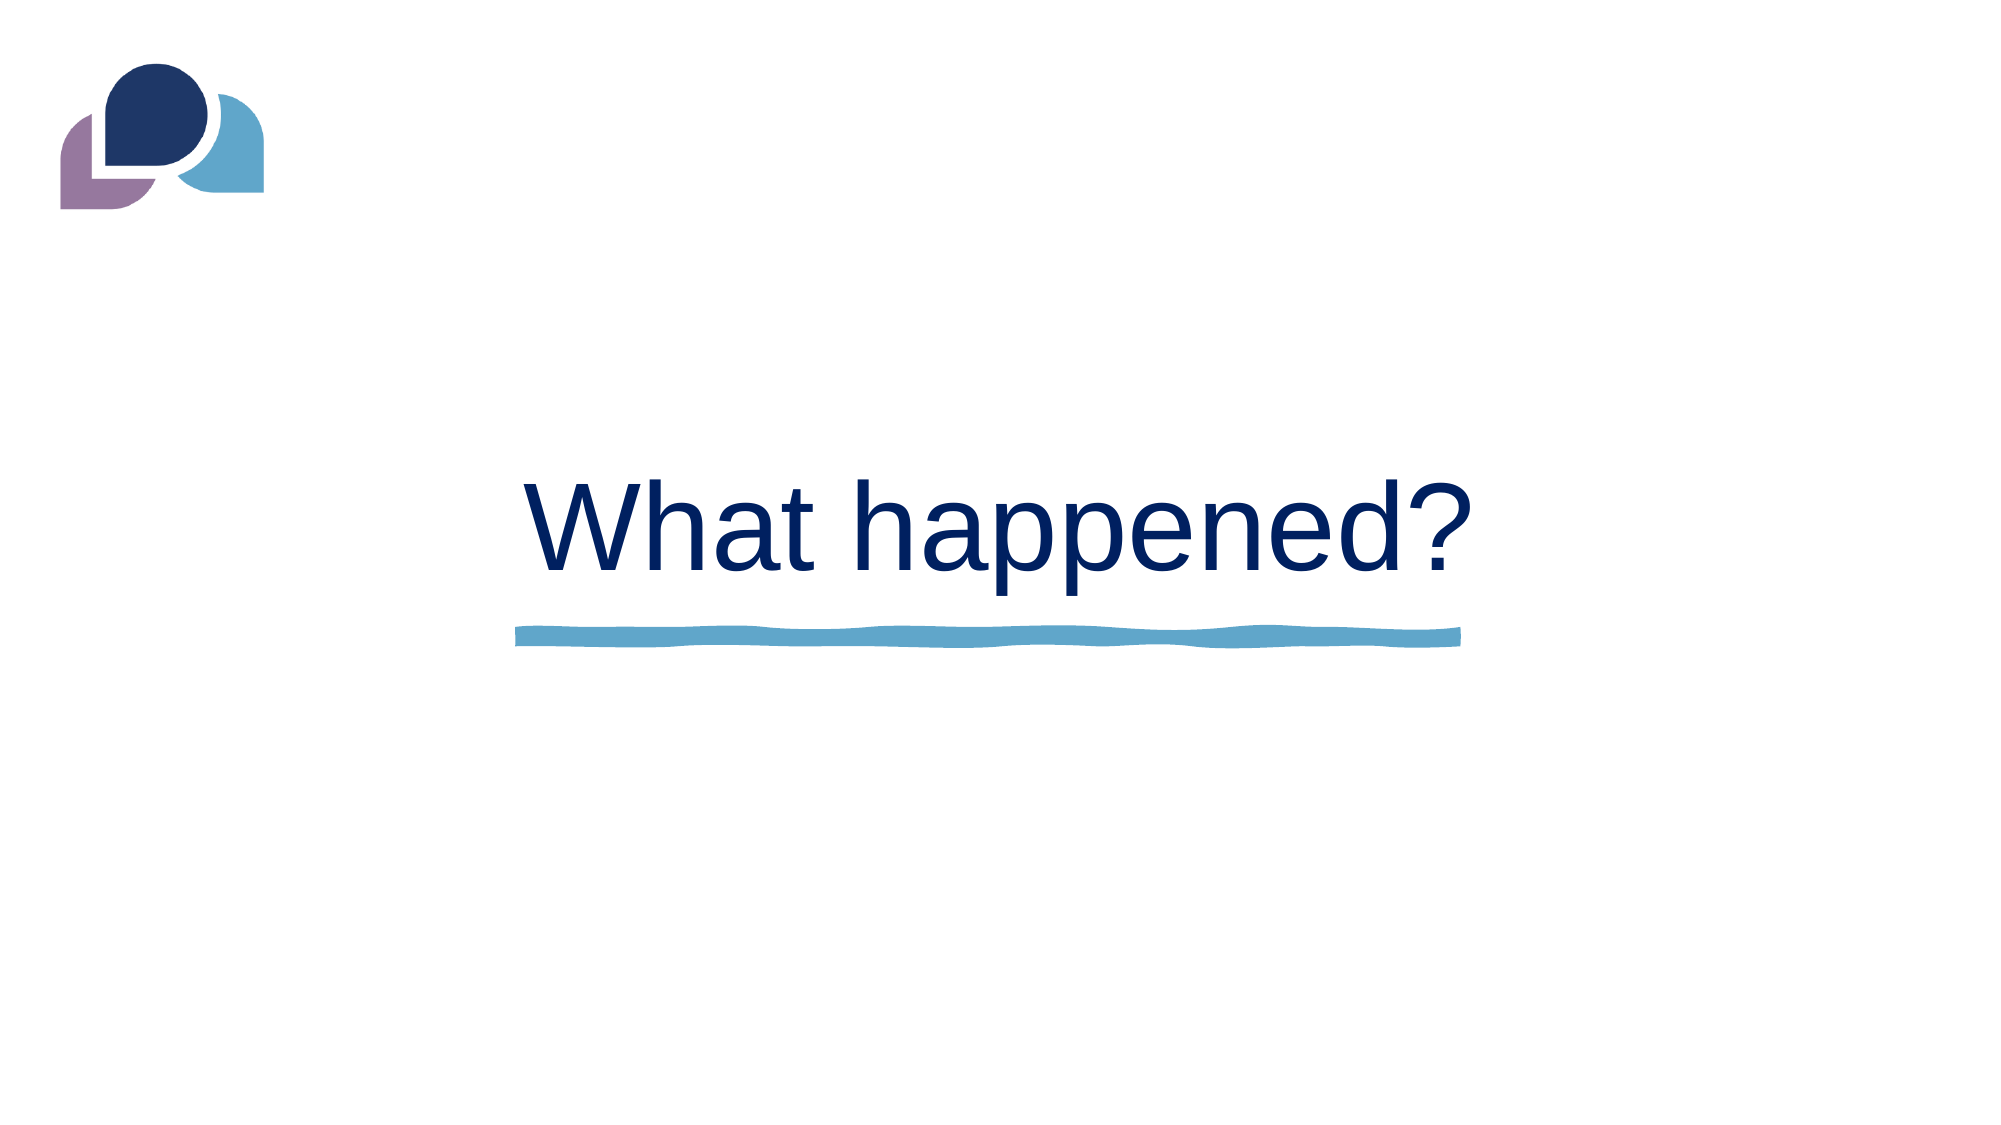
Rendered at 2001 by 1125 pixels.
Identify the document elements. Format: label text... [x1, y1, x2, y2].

title What happened? [249, 499, 1750, 755]
text_box [514, 621, 1462, 651]
picture [58, 54, 268, 222]
